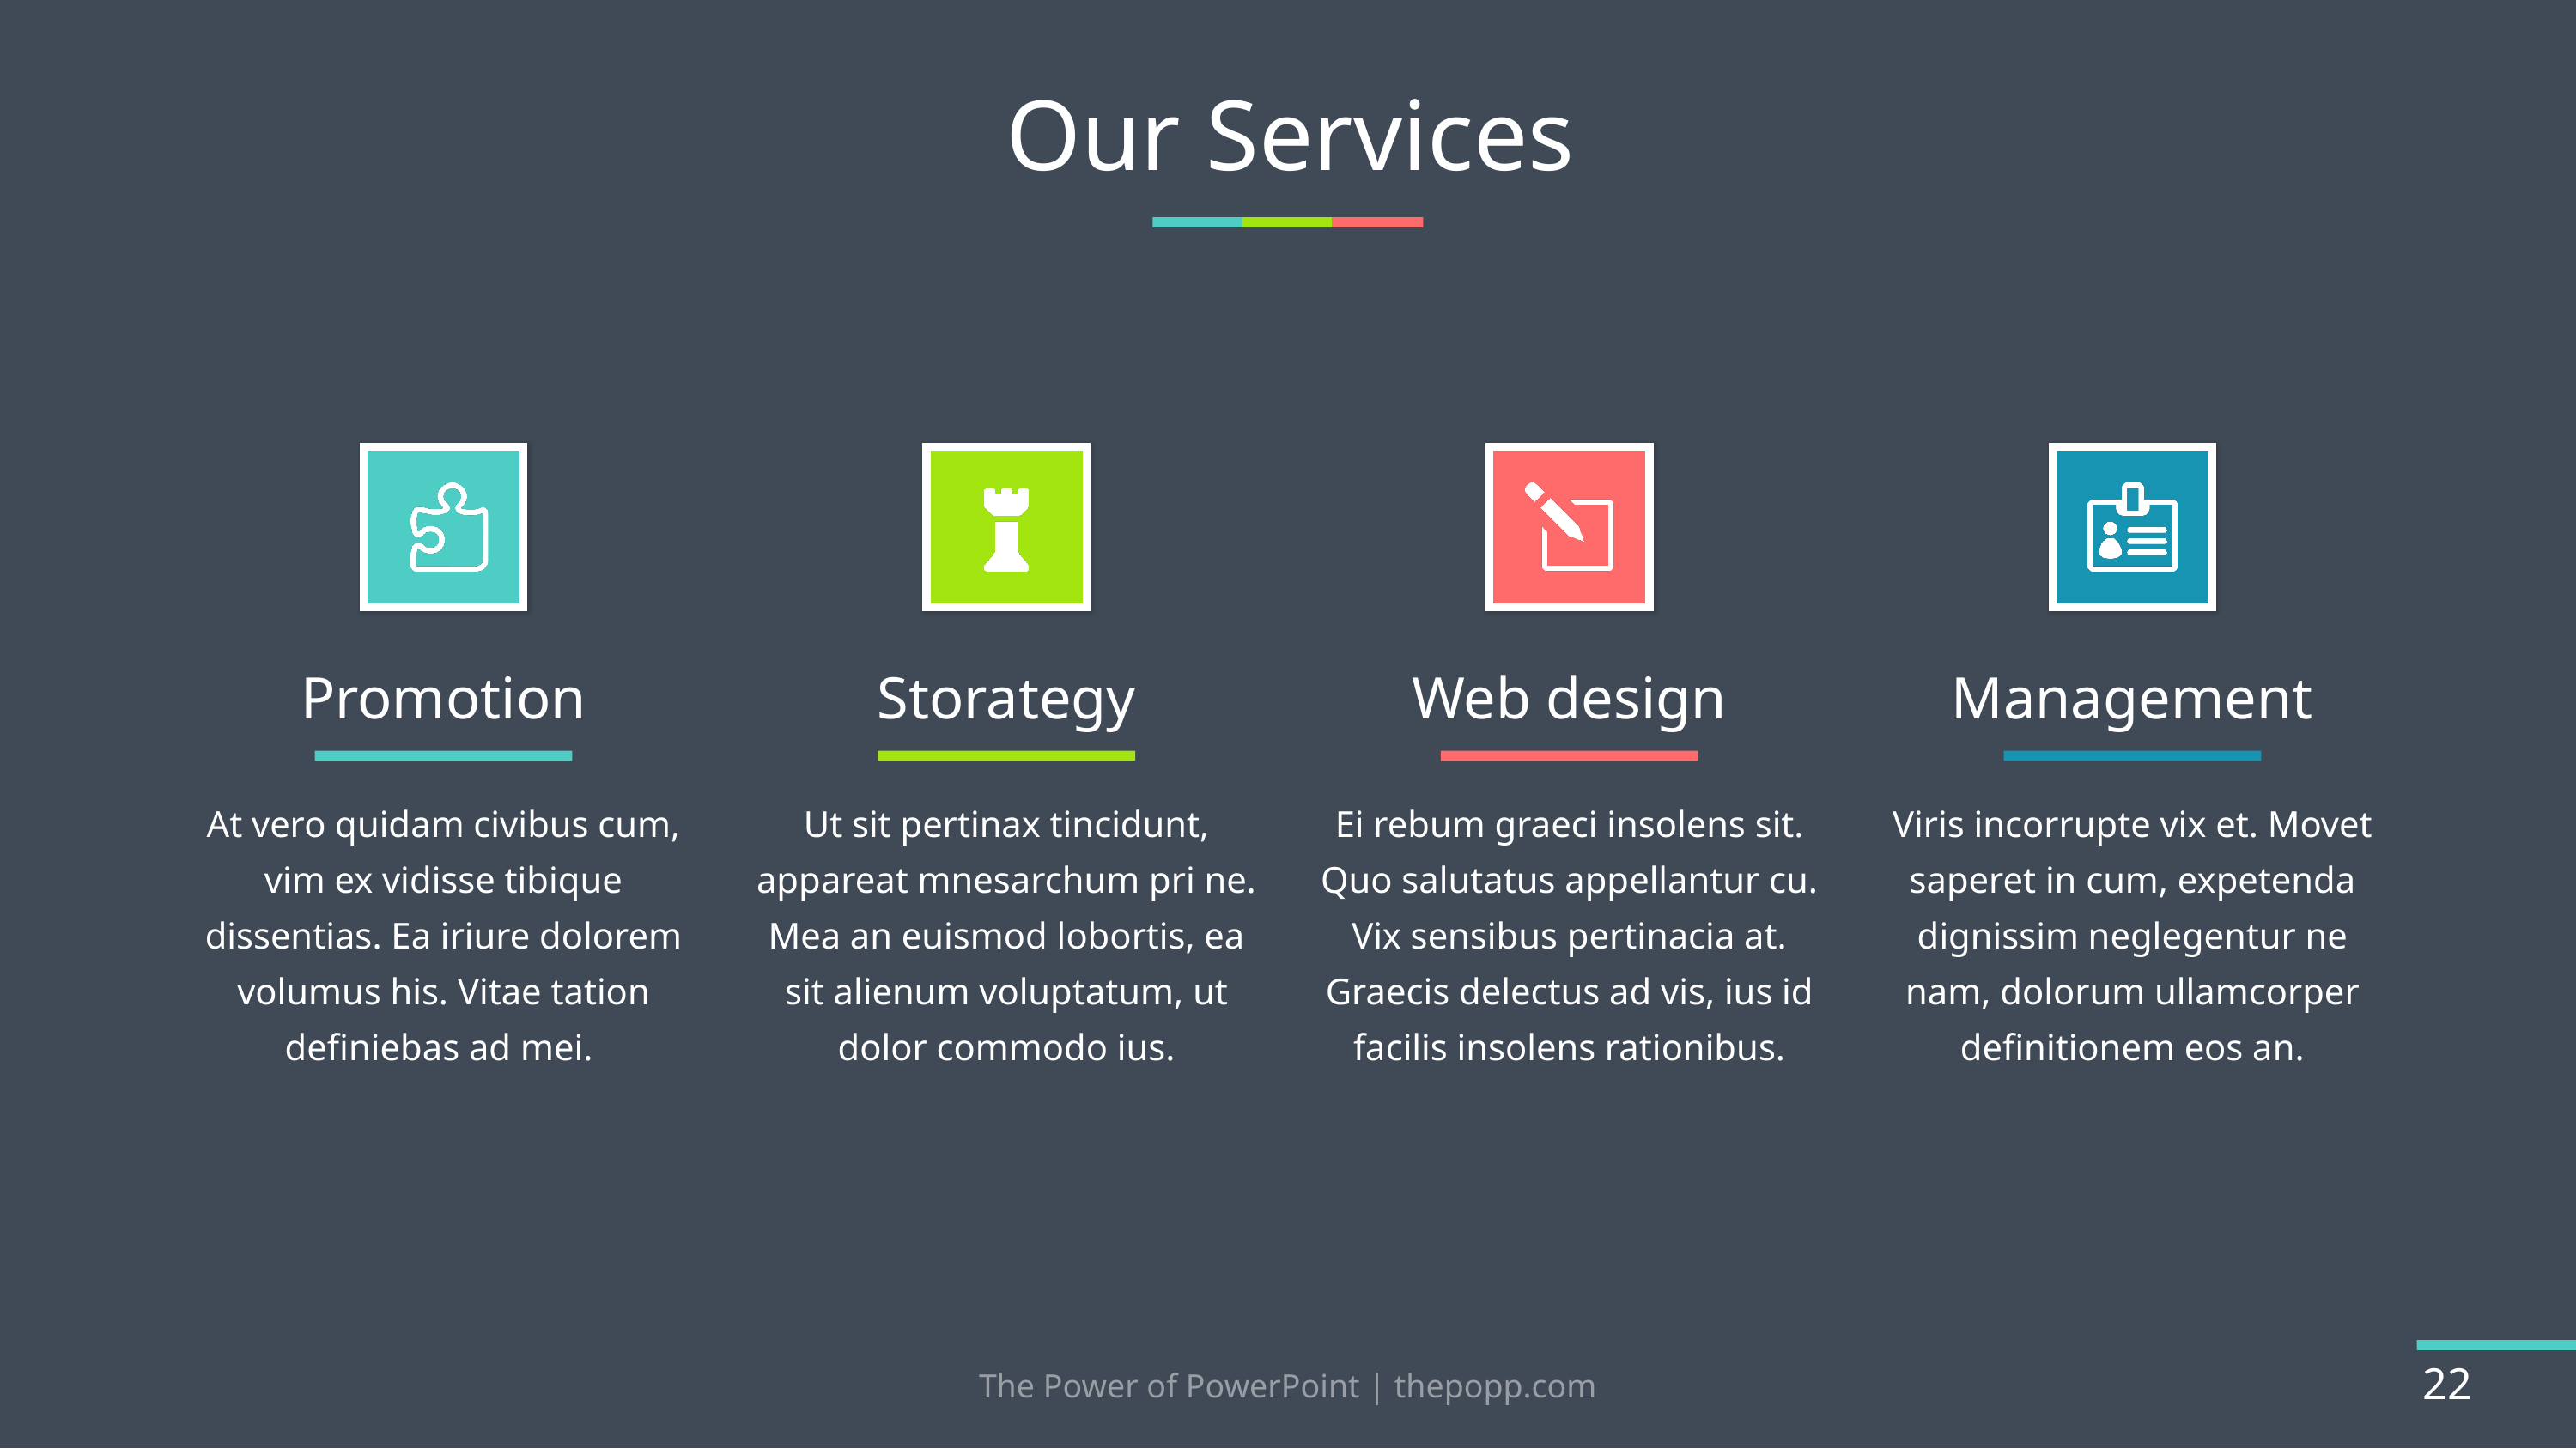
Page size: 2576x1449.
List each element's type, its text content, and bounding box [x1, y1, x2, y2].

picture [962, 482, 1051, 572]
list Ei rebum graeci insolens sit. Quo salutatus appellantur cu. Vix sensibus pertinacia at. Graecis delectus ad vis, ius id facilis insolens rationibus. [1305, 782, 1833, 1132]
picture [1525, 482, 1614, 572]
list At vero quidam civibus cum, vim ex vidisse tibique dissentias. Ea iriure dolorem volumus his. Vitae tation definiebas ad mei. [179, 782, 708, 1132]
picture [398, 482, 489, 572]
list Promotion [179, 643, 708, 749]
title Our Services [69, 49, 2512, 230]
slide_number 22 [2409, 1351, 2576, 1421]
list Viris incorrupte vix et. Movet saperet in cum, expetenda dignissim neglegentur ne nam, dolorum ullamcorper definitionem eos an. [1868, 782, 2397, 1132]
list Management [1868, 643, 2397, 749]
picture [2087, 482, 2178, 572]
list Ut sit pertinax tincidunt, appareat mnesarchum pri ne. Mea an euismod lobortis, ea sit alienum voluptatum, ut dolor commodo ius. [743, 782, 1271, 1132]
list Web design [1305, 643, 1833, 749]
footer The Power of PowerPoint | thepopp.com [853, 1349, 1723, 1427]
list Storategy [743, 643, 1271, 749]
